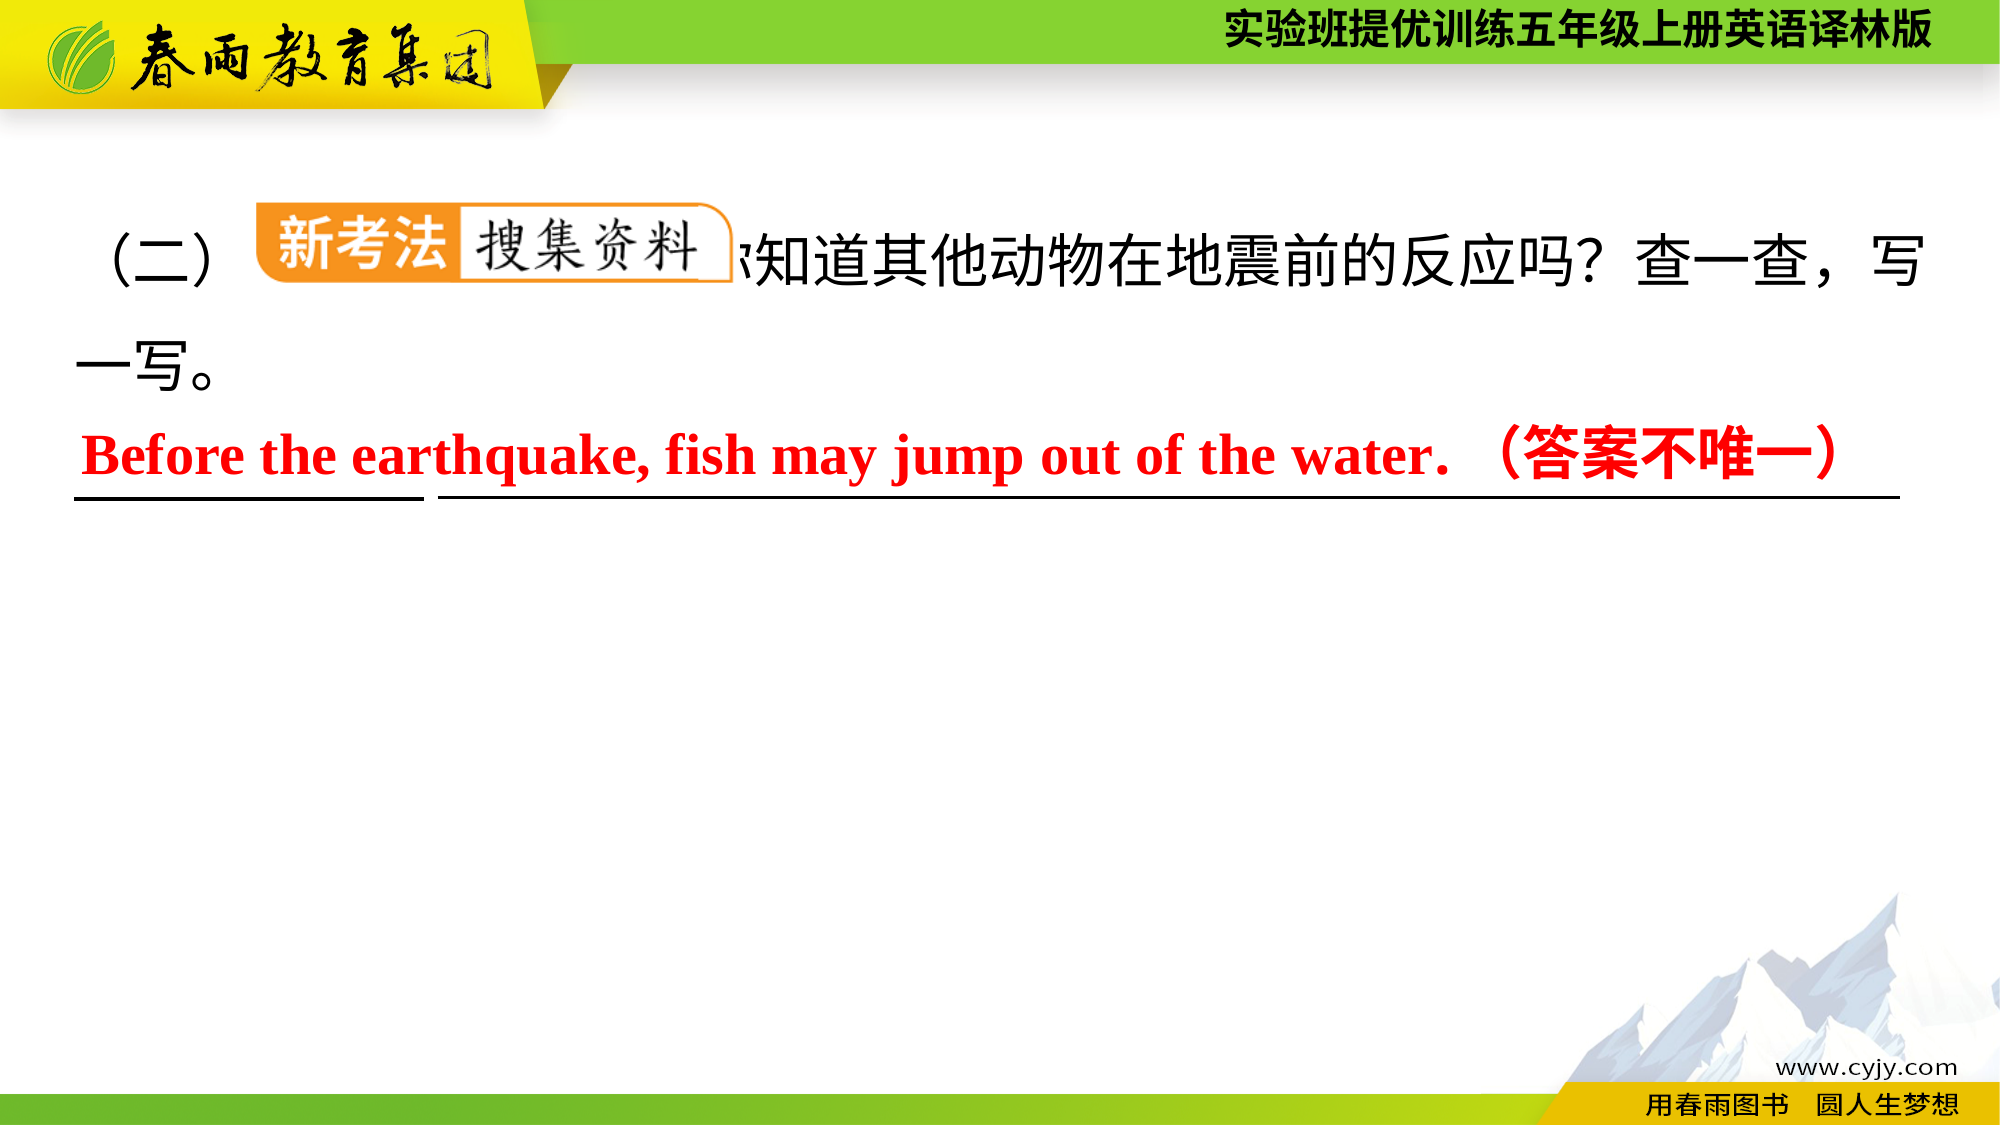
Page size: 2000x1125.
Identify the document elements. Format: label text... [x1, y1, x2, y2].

text_box Before the earthquake, fish may jump out of the water.（答案不唯一） [66, 373, 1910, 494]
list （二） 你知道其他动物在地震前的反应吗？查一查，写一写。 __________________________________________________ [59, 182, 1944, 516]
picture [0, 0, 2000, 1125]
